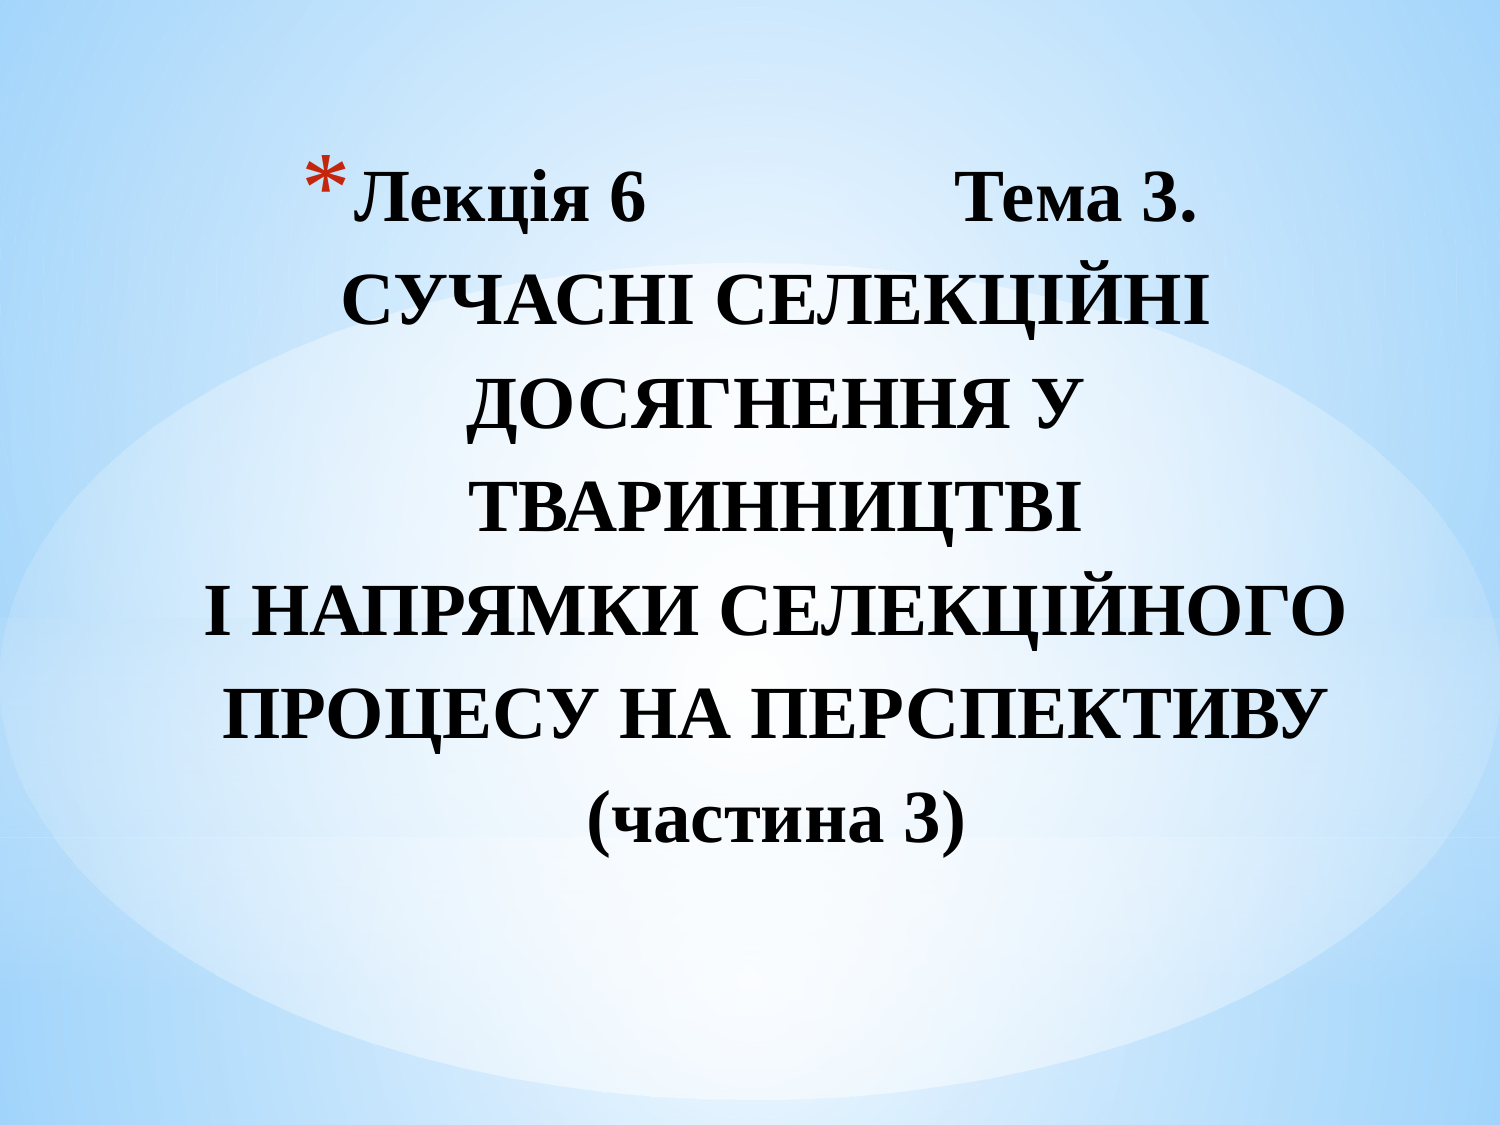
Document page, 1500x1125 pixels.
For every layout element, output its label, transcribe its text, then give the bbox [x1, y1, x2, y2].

title Лекція 6 Тема 3. СУЧАСНІ СЕЛЕКЦІЙНІ ДОСЯГНЕННЯ У ТВАРИННИЦТВІ І НАПРЯМКИ СЕЛЕКЦІЙНОГО ПРОЦЕСУ НА ПЕРСПЕКТИВУ (частина 3) [123, 125, 1376, 905]
